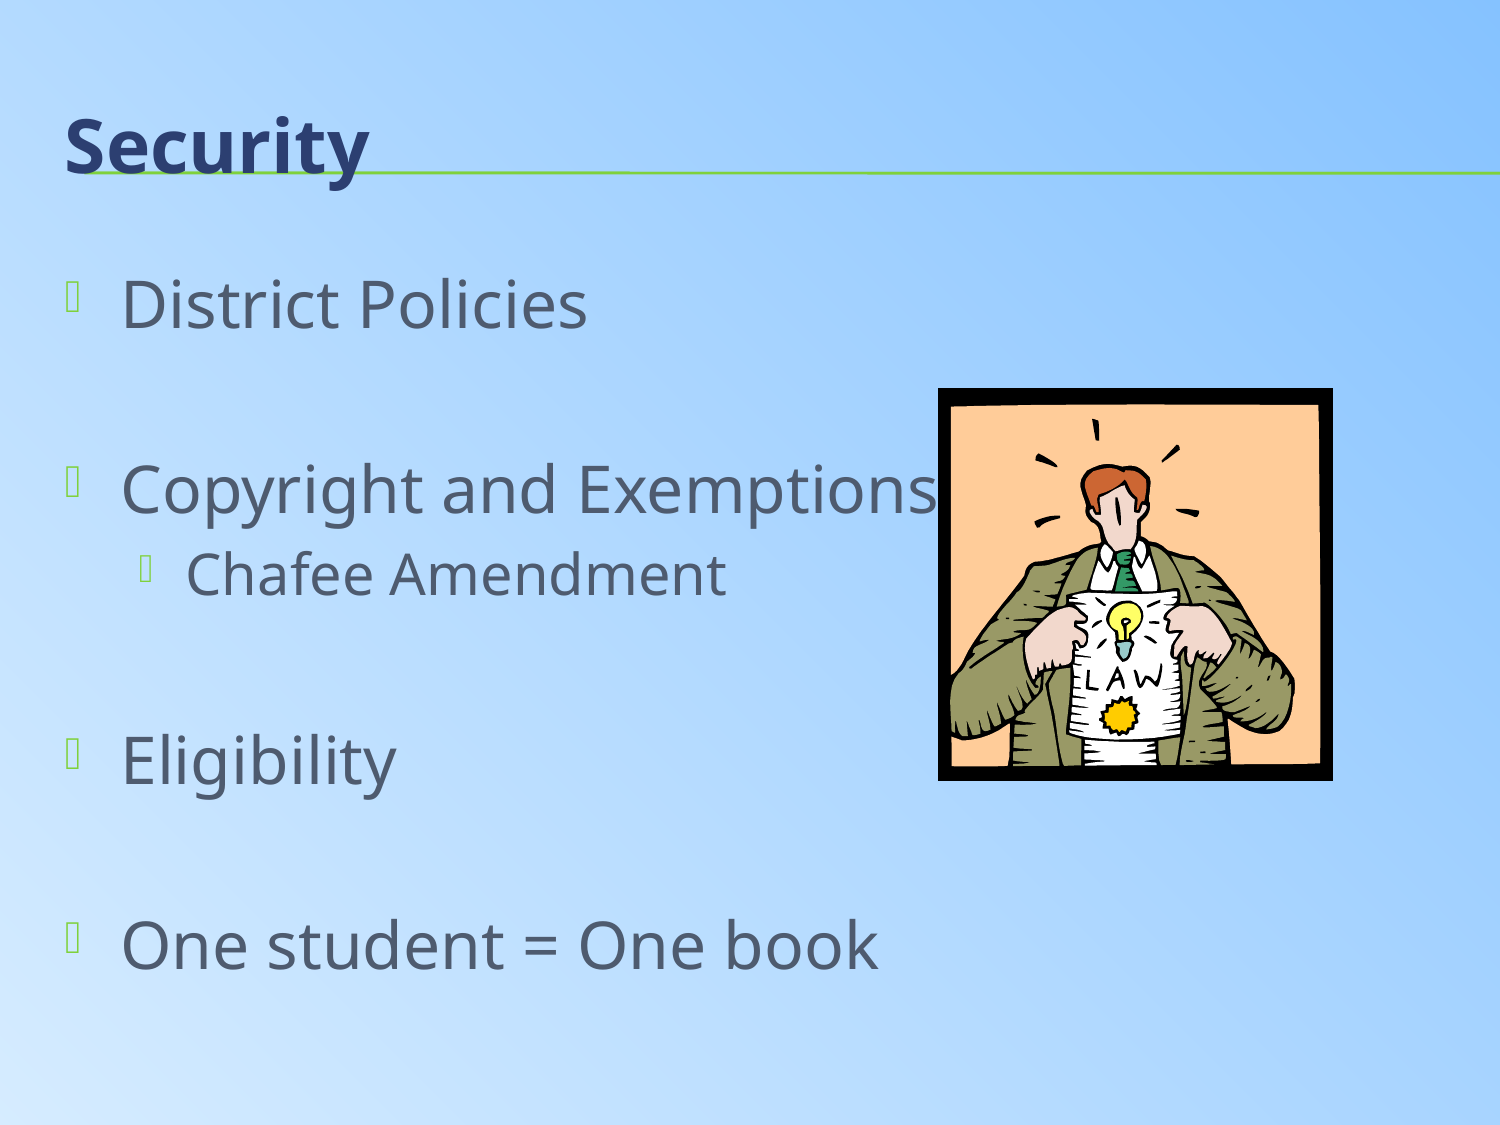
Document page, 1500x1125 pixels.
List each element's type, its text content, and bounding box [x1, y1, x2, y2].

picture [937, 387, 1334, 782]
list District Policies Copyright and Exemptions Chafee Amendment Eligibility One student = One book [50, 254, 1475, 998]
title Security [50, 75, 1475, 213]
